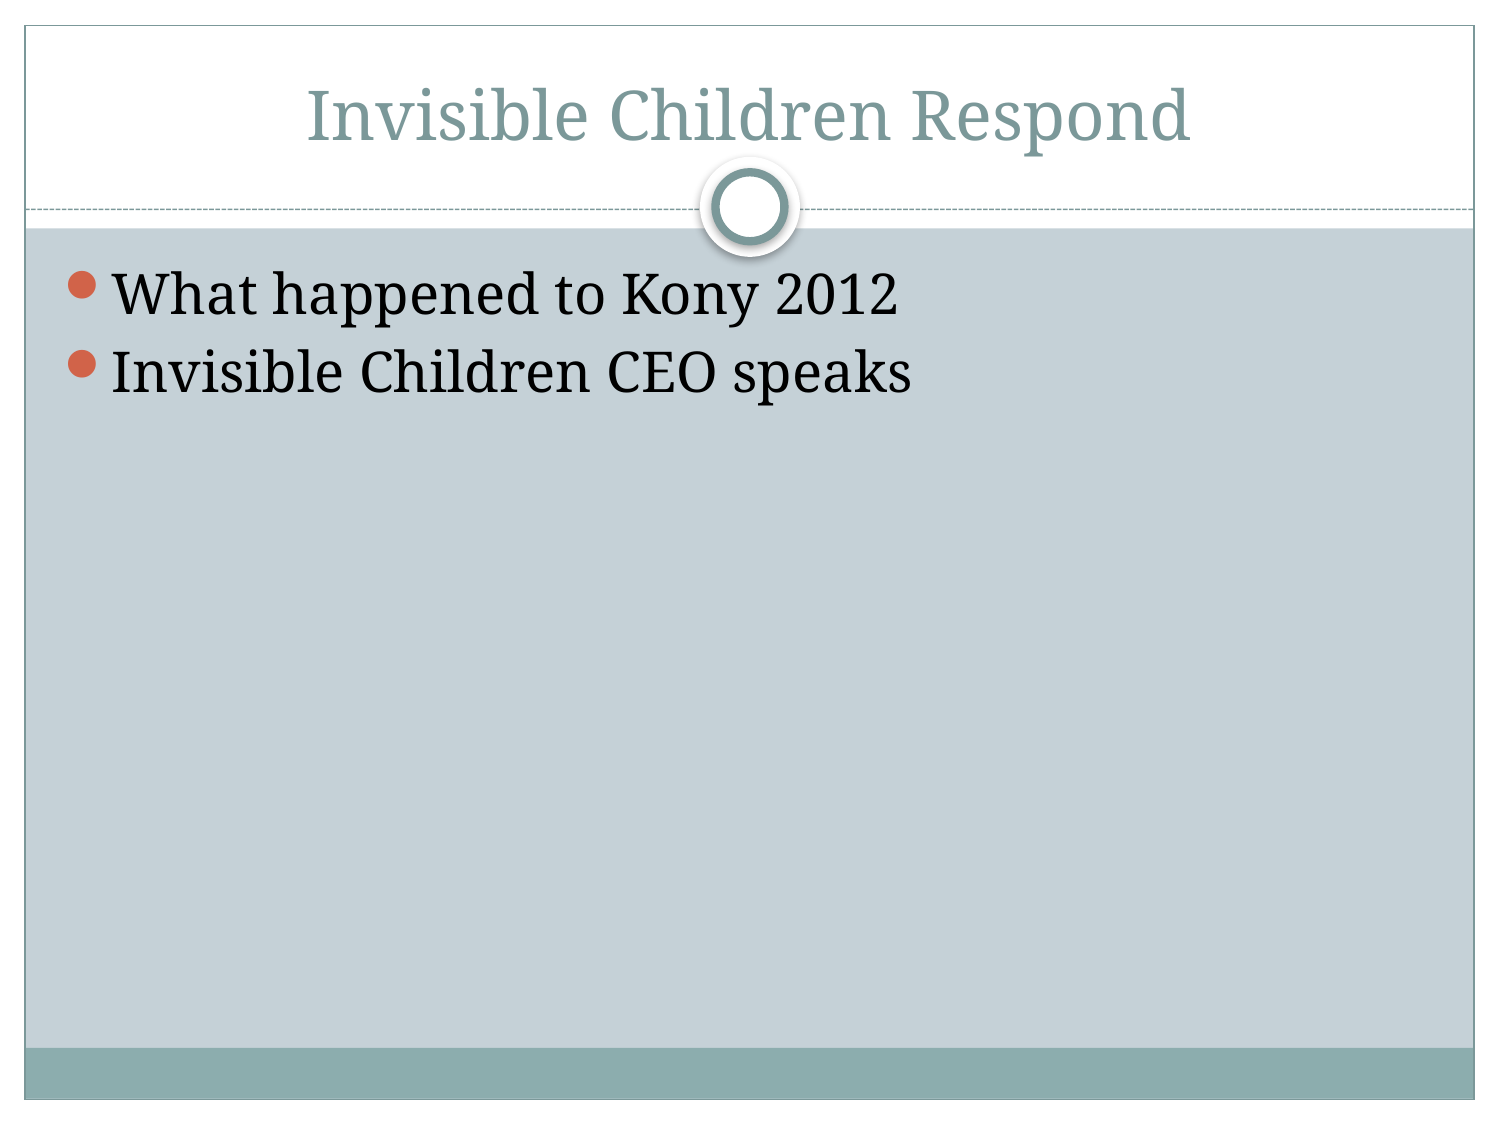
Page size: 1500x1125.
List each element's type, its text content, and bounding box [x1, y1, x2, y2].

list What happened to Kony 2012 Invisible Children CEO speaks [49, 250, 1445, 1001]
title Invisible Children Respond [49, 37, 1450, 162]
